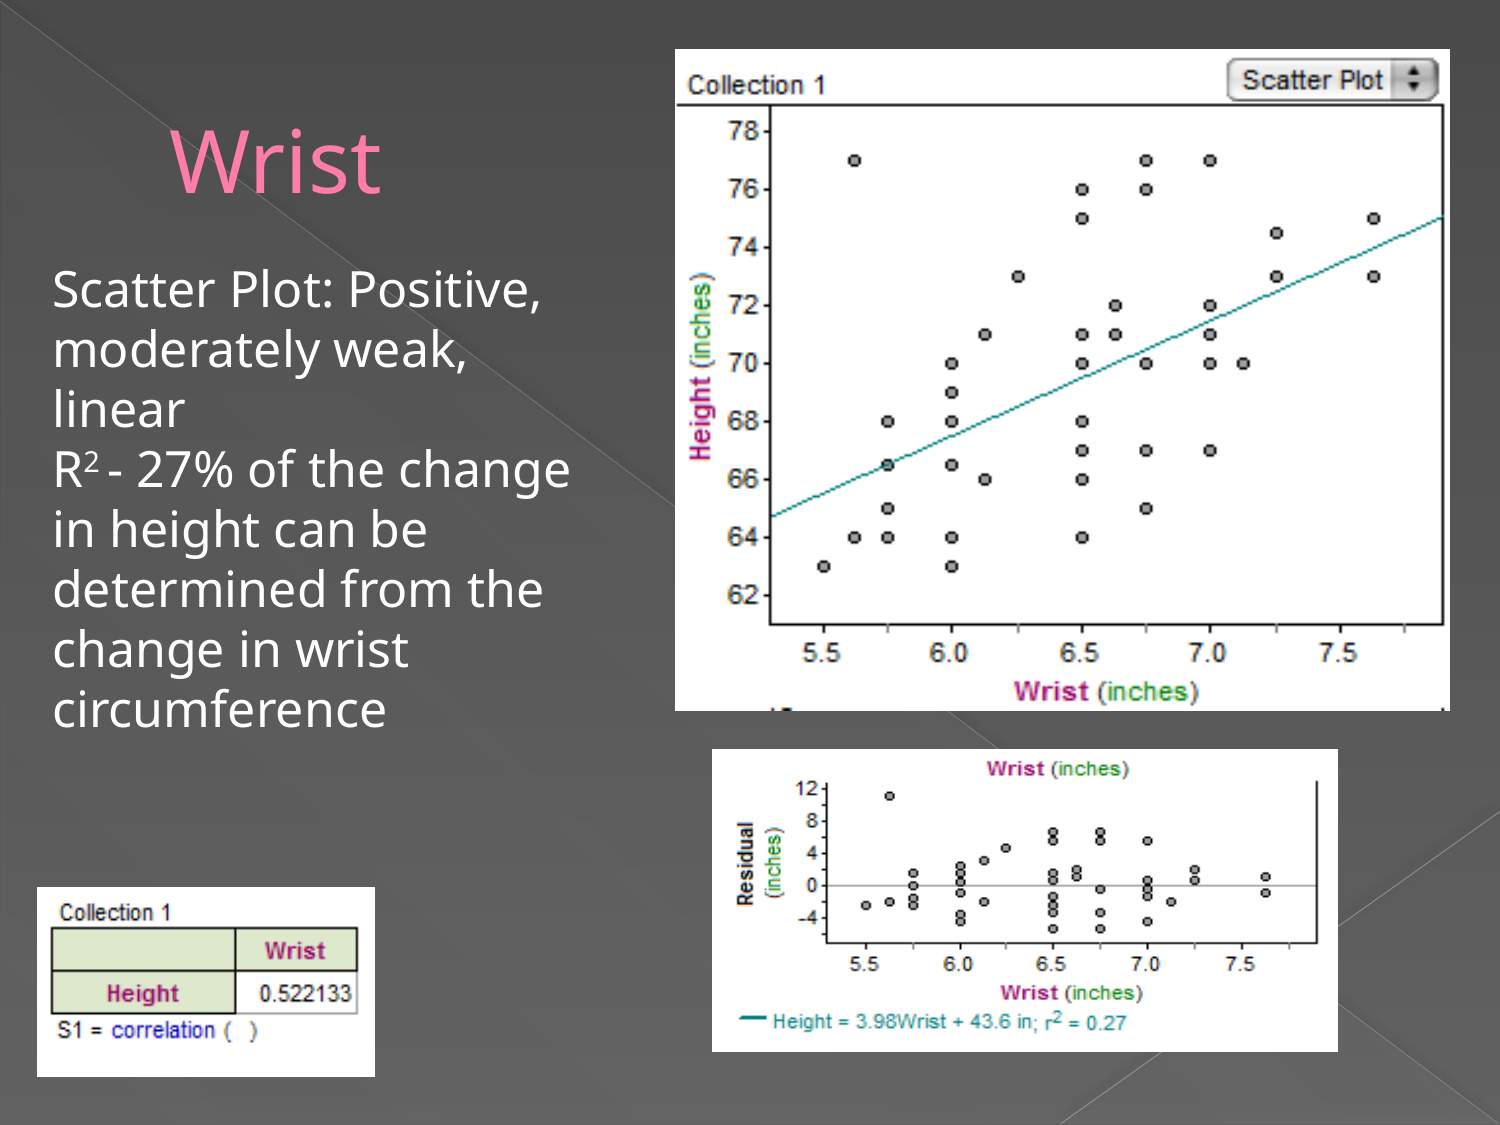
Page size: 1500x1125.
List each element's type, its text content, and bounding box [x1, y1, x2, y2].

title Wrist [75, 43, 666, 274]
picture [712, 749, 1338, 1052]
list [674, 49, 1450, 711]
text_box Scatter Plot: Positive, moderately weak, linear R2 - 27% of the change in height can be determined from the change in wrist circumference [37, 249, 588, 745]
picture [37, 887, 376, 1077]
